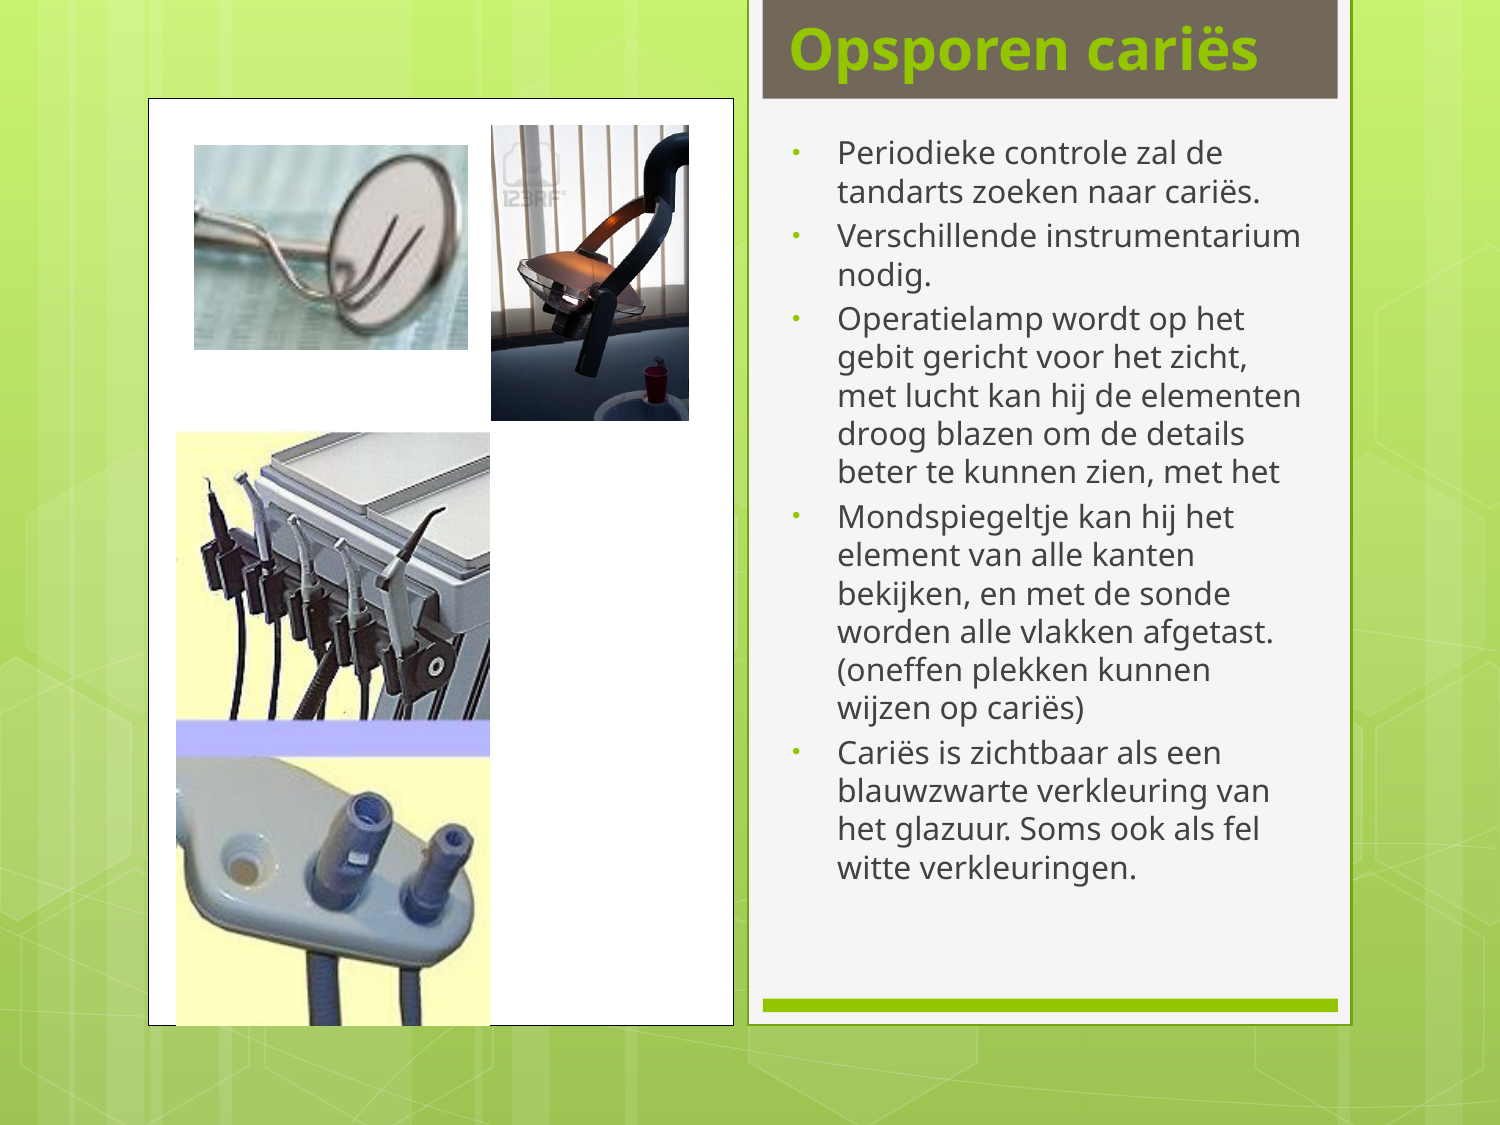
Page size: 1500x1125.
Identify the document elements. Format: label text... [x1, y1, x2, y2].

picture [194, 145, 468, 351]
picture [175, 430, 490, 1026]
picture [491, 125, 689, 421]
list Periodieke controle zal de tandarts zoeken naar cariës. Verschillende instrumentarium nodig. Operatielamp wordt op het gebit gericht voor het zicht, met lucht kan hij de elementen droog blazen om de details beter te kunnen zien, met het Mondspiegeltje kan hij het element van alle kanten bekijken, en met de sonde worden alle vlakken afgetast. (oneffen plekken kunnen wijzen op cariës) Cariës is zichtbaar als een blauwzwarte verkleuring van het glazuur. Soms ook als fel witte verkleuringen. [776, 125, 1319, 928]
title Opsporen cariës [773, 0, 1316, 90]
